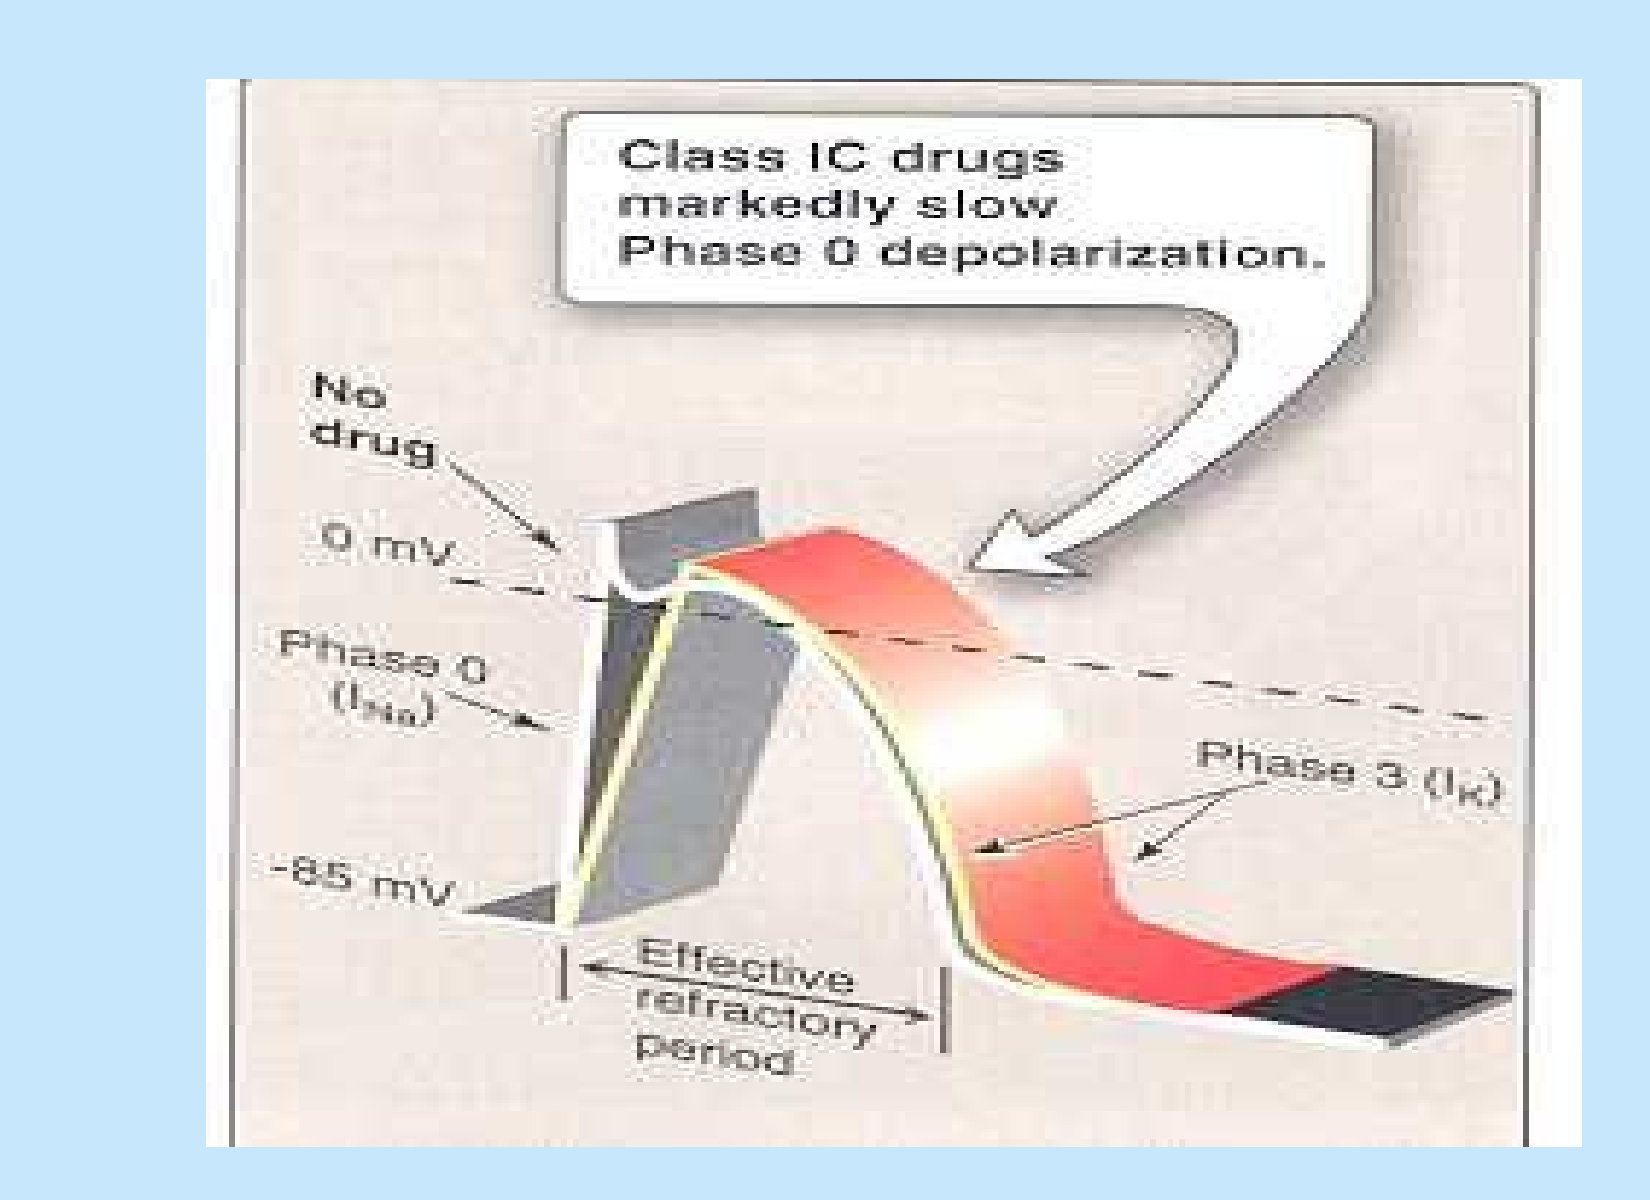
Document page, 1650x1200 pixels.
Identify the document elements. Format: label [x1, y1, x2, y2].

picture [206, 79, 1582, 1147]
